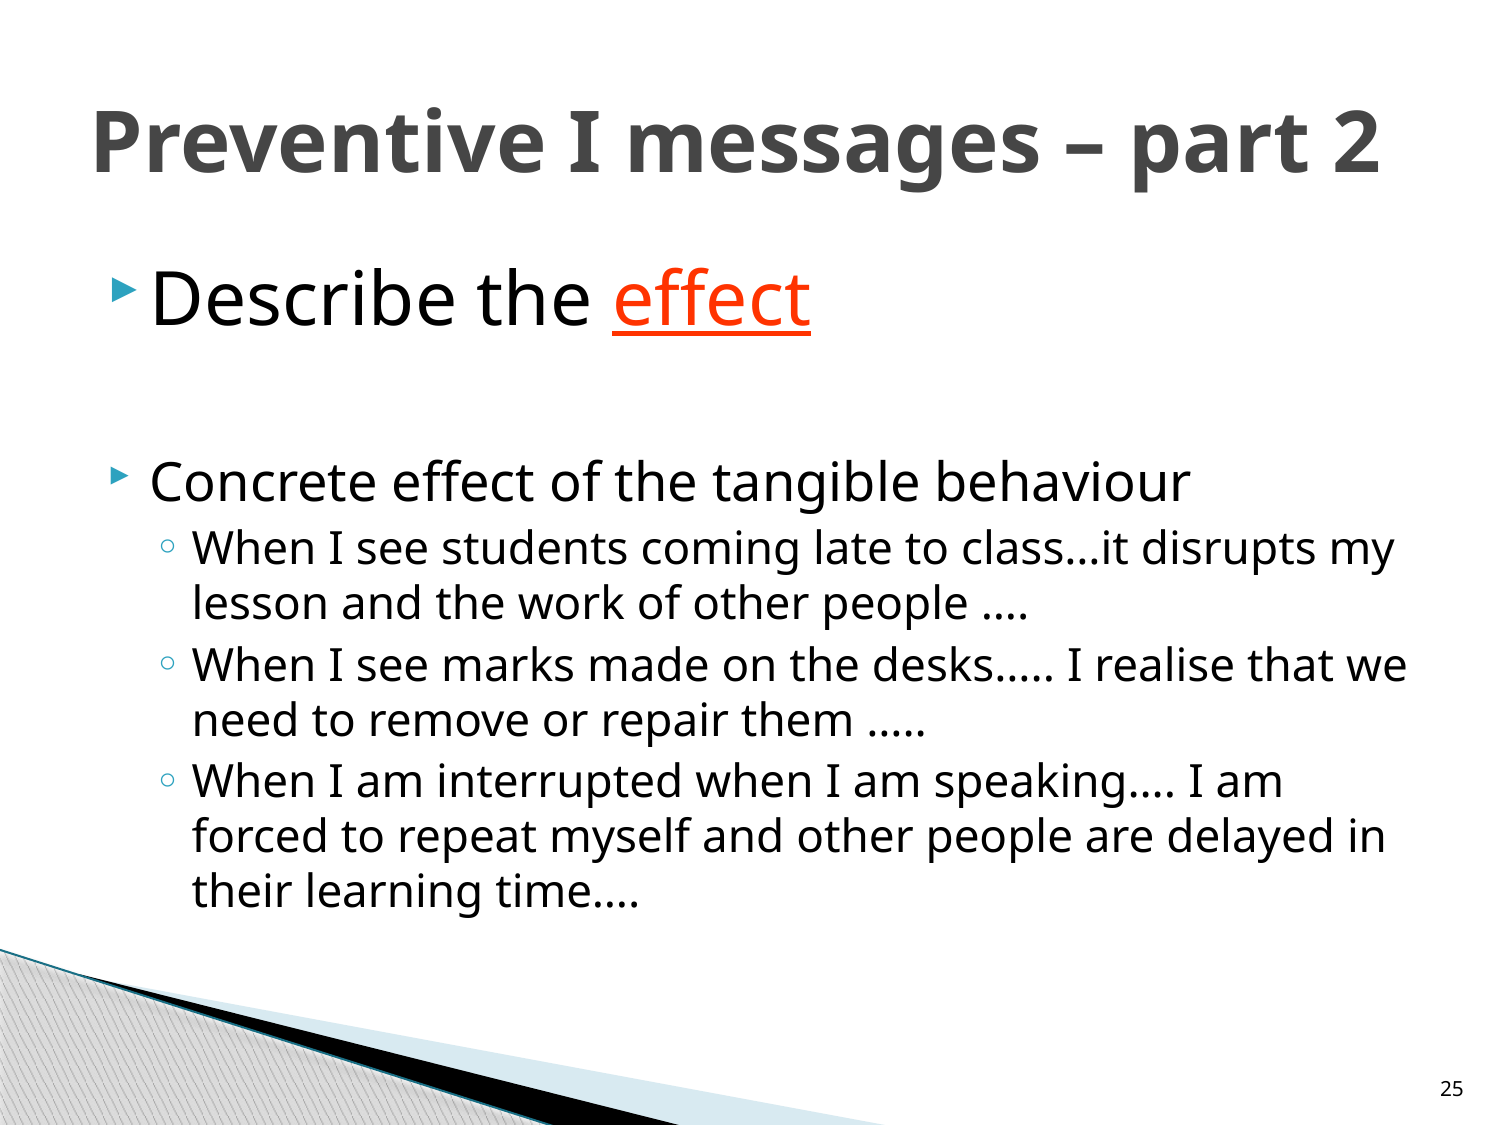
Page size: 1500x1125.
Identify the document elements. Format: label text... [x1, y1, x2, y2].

slide_number 25 [1418, 1051, 1479, 1112]
title Preventive I messages – part 2 [75, 45, 1425, 233]
list Describe the effect Concrete effect of the tangible behaviour When I see students coming late to class…it disrupts my lesson and the work of other people …. When I see marks made on the desks….. I realise that we need to remove or repair them ….. When I am interrupted when I am speaking…. I am forced to repeat myself and other people are delayed in their learning time…. [75, 243, 1425, 986]
